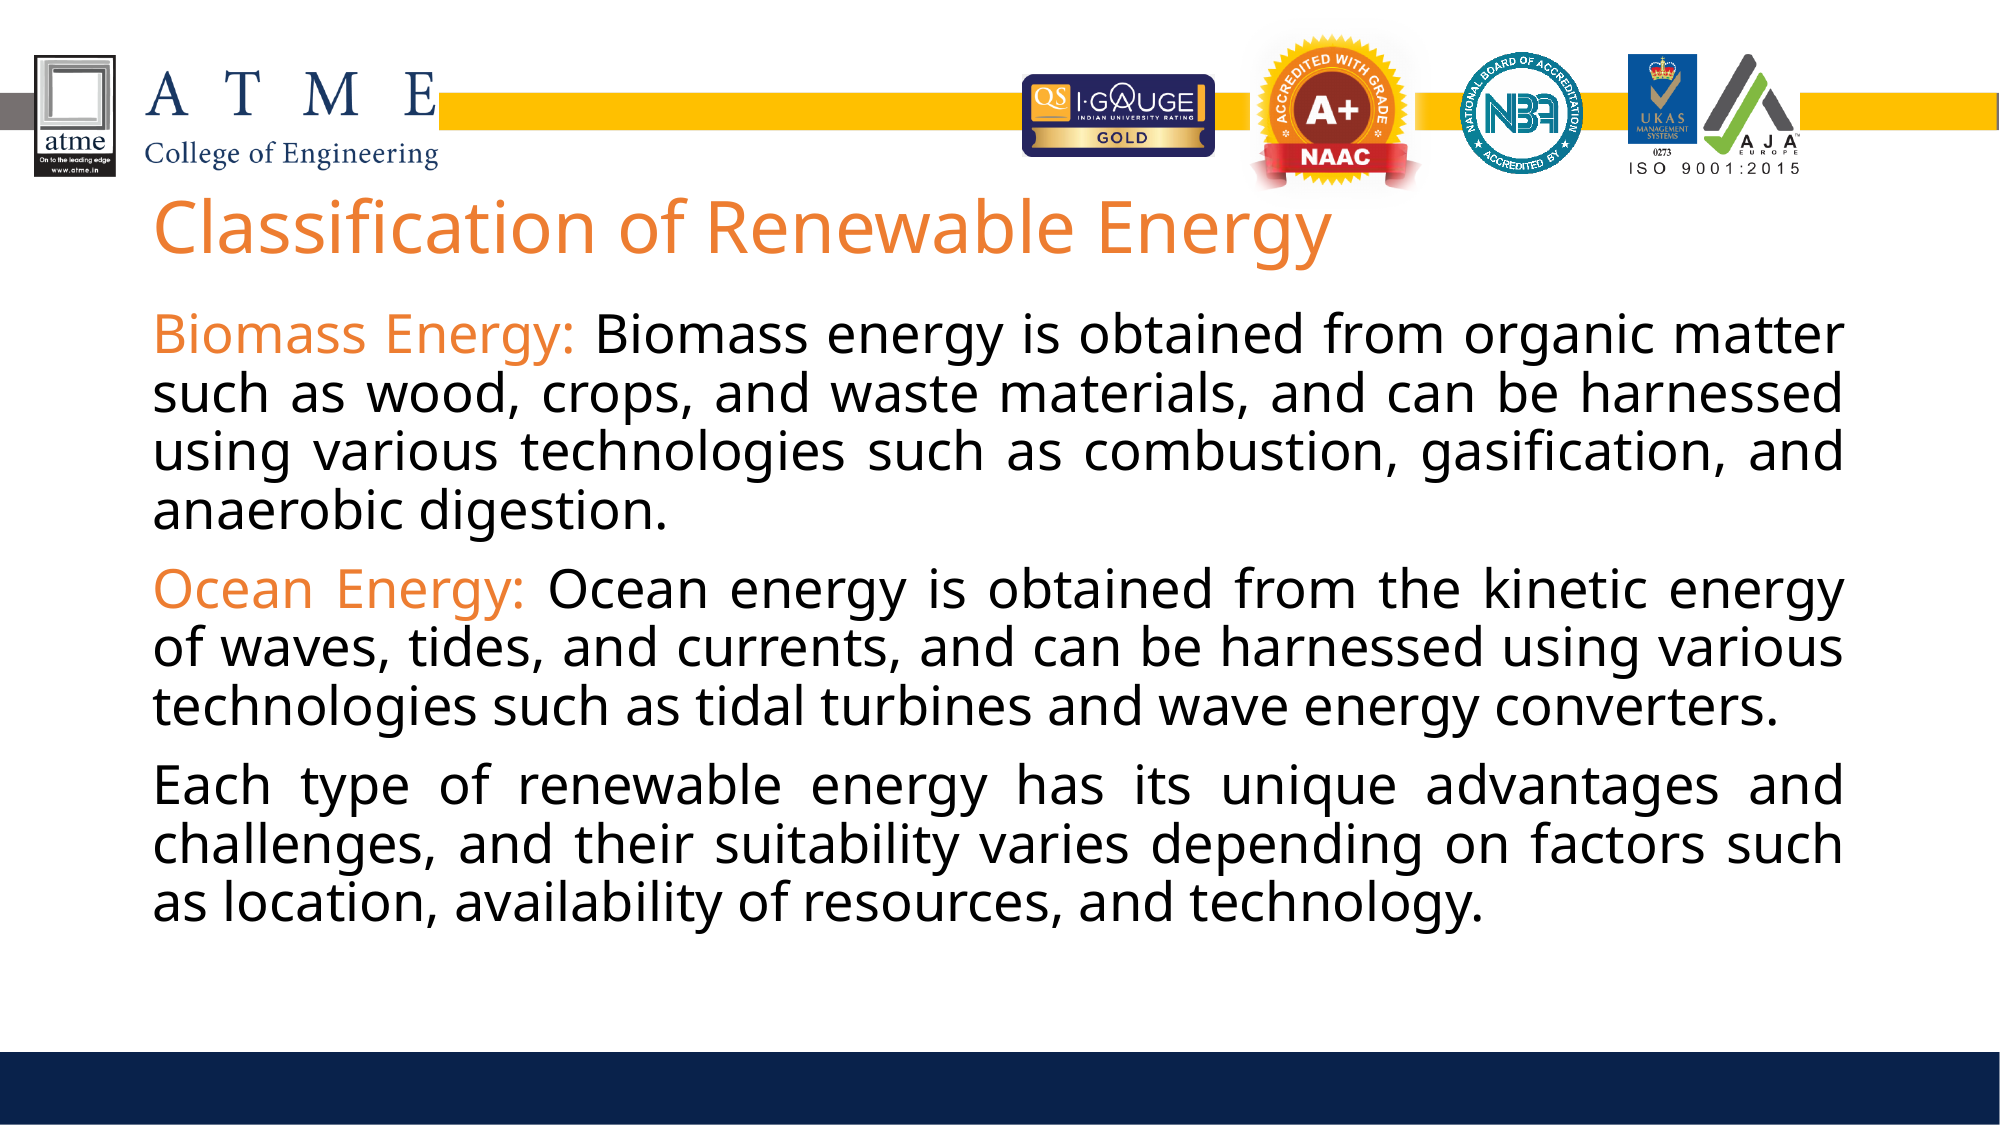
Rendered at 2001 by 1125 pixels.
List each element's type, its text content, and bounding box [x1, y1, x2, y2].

picture [0, 1052, 2000, 1125]
picture [1250, 43, 1415, 180]
picture [1022, 74, 1215, 157]
picture [34, 55, 439, 177]
title Classification of Renewable Energy [137, 183, 1863, 278]
picture [1628, 52, 1800, 174]
list Biomass Energy: Biomass energy is obtained from organic matter such as wood, crops, and waste materials, and can be harnessed using various technologies such as combustion, gasification, and anaerobic digestion. Ocean Energy: Ocean energy is obtained from the kinetic energy of waves, tides, and currents, and can be harnessed using various technologies such as tidal turbines and wave energy converters. Each type of renewable energy has its unique advantages and challenges, and their suitability varies depending on factors such as location, availability of resources, and technology. [137, 299, 1863, 1014]
picture [1460, 52, 1583, 174]
